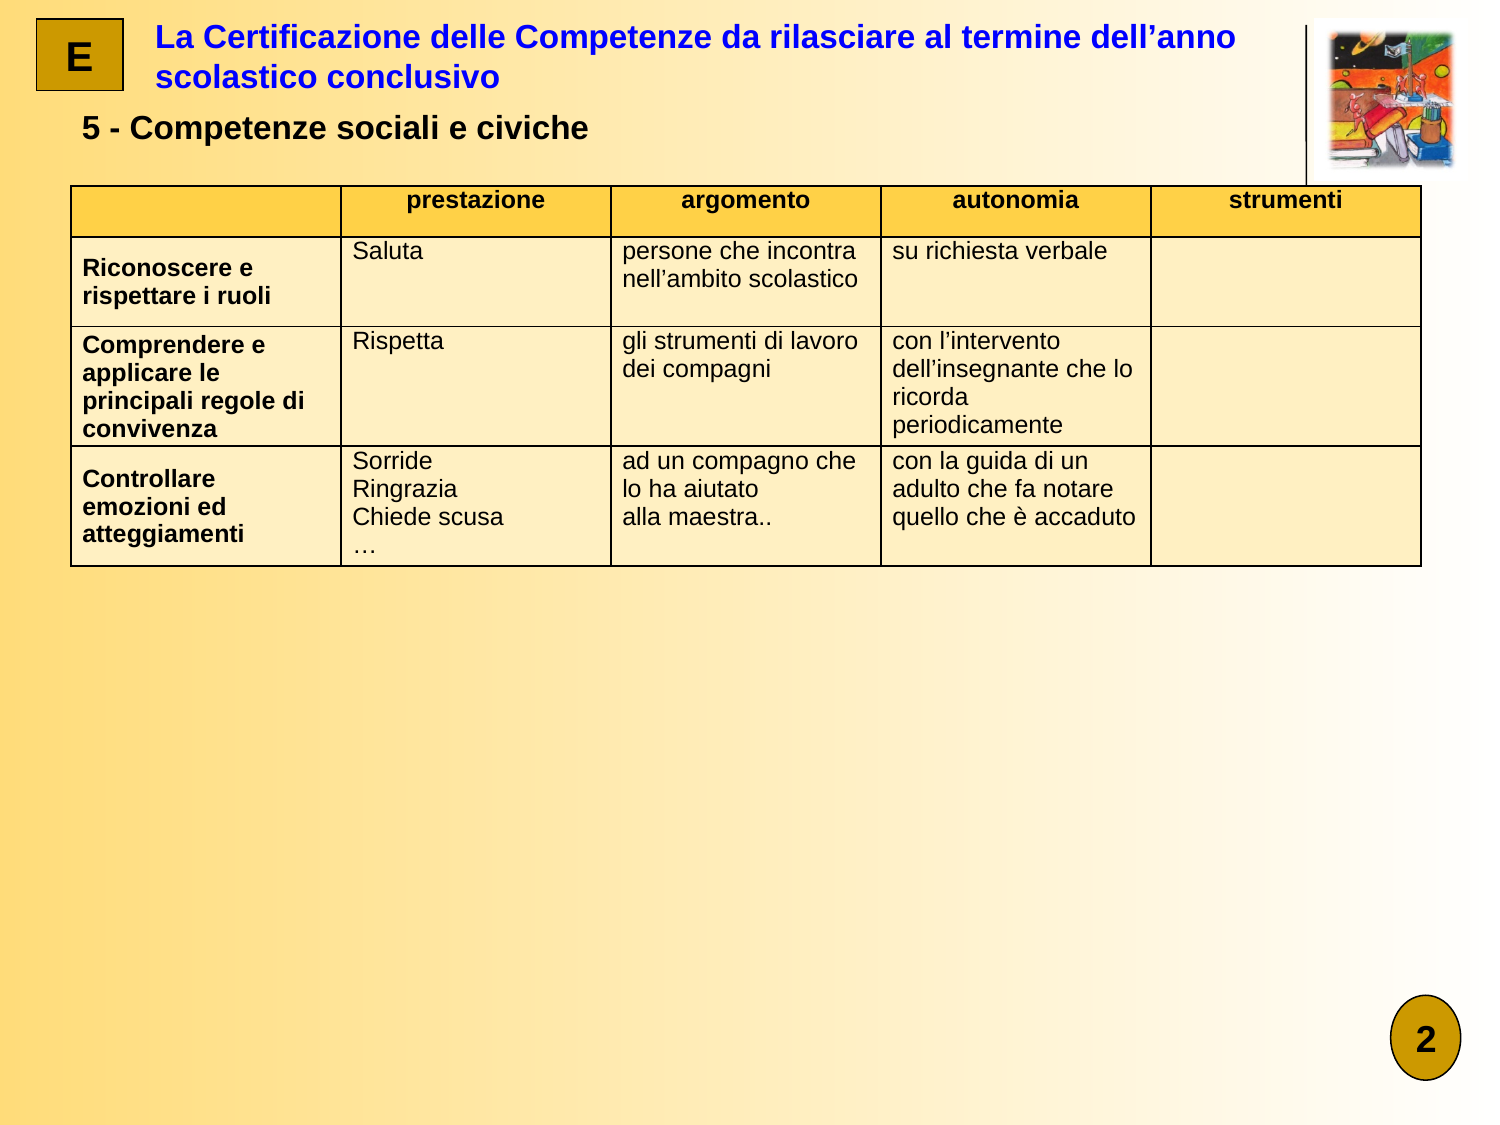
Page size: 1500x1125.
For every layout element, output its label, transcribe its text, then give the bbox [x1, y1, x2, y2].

table_header [72, 187, 340, 236]
table_cell [223, 155, 227, 185]
table_header strumenti [1152, 187, 1420, 236]
table_cell con la guida di un adulto che fa notare quello che è accaduto [882, 447, 1150, 565]
table_cell su richiesta verbale [882, 238, 1150, 326]
table_cell Riconoscere e rispettare i ruoli [72, 238, 340, 326]
table_header prestazione [342, 187, 610, 236]
table_cell [223, 567, 227, 1125]
table_cell Controllare emozioni ed atteggiamenti [72, 447, 340, 565]
table_cell [1152, 327, 1420, 445]
table_cell Rispetta [342, 327, 610, 445]
text_box E [36, 18, 123, 91]
table_cell Sorride Ringrazia Chiede scusa … [342, 447, 610, 565]
table_cell [1152, 238, 1420, 326]
text_box 5 - Competenze sociali e civiche [67, 94, 1309, 155]
table_header autonomia [882, 187, 1150, 236]
table_cell persone che incontra nell’ambito scolastico [612, 238, 880, 326]
text_box 2 [1390, 995, 1461, 1081]
table_cell con l’intervento dell’insegnante che lo ricorda periodicamente [882, 327, 1150, 445]
table_cell ad un compagno che lo ha aiutato alla maestra.. [612, 447, 880, 565]
table_cell Comprendere e applicare le principali regole di convivenza [72, 327, 340, 445]
table_cell gli strumenti di lavoro dei compagni [612, 327, 880, 445]
table_cell [1152, 447, 1420, 565]
table_cell Saluta [342, 238, 610, 326]
table_header argomento [612, 187, 880, 236]
text_box La Certificazione delle Competenze da rilasciare al termine dell’anno scolastico conclusivo [140, 7, 1275, 125]
picture [1314, 18, 1468, 181]
